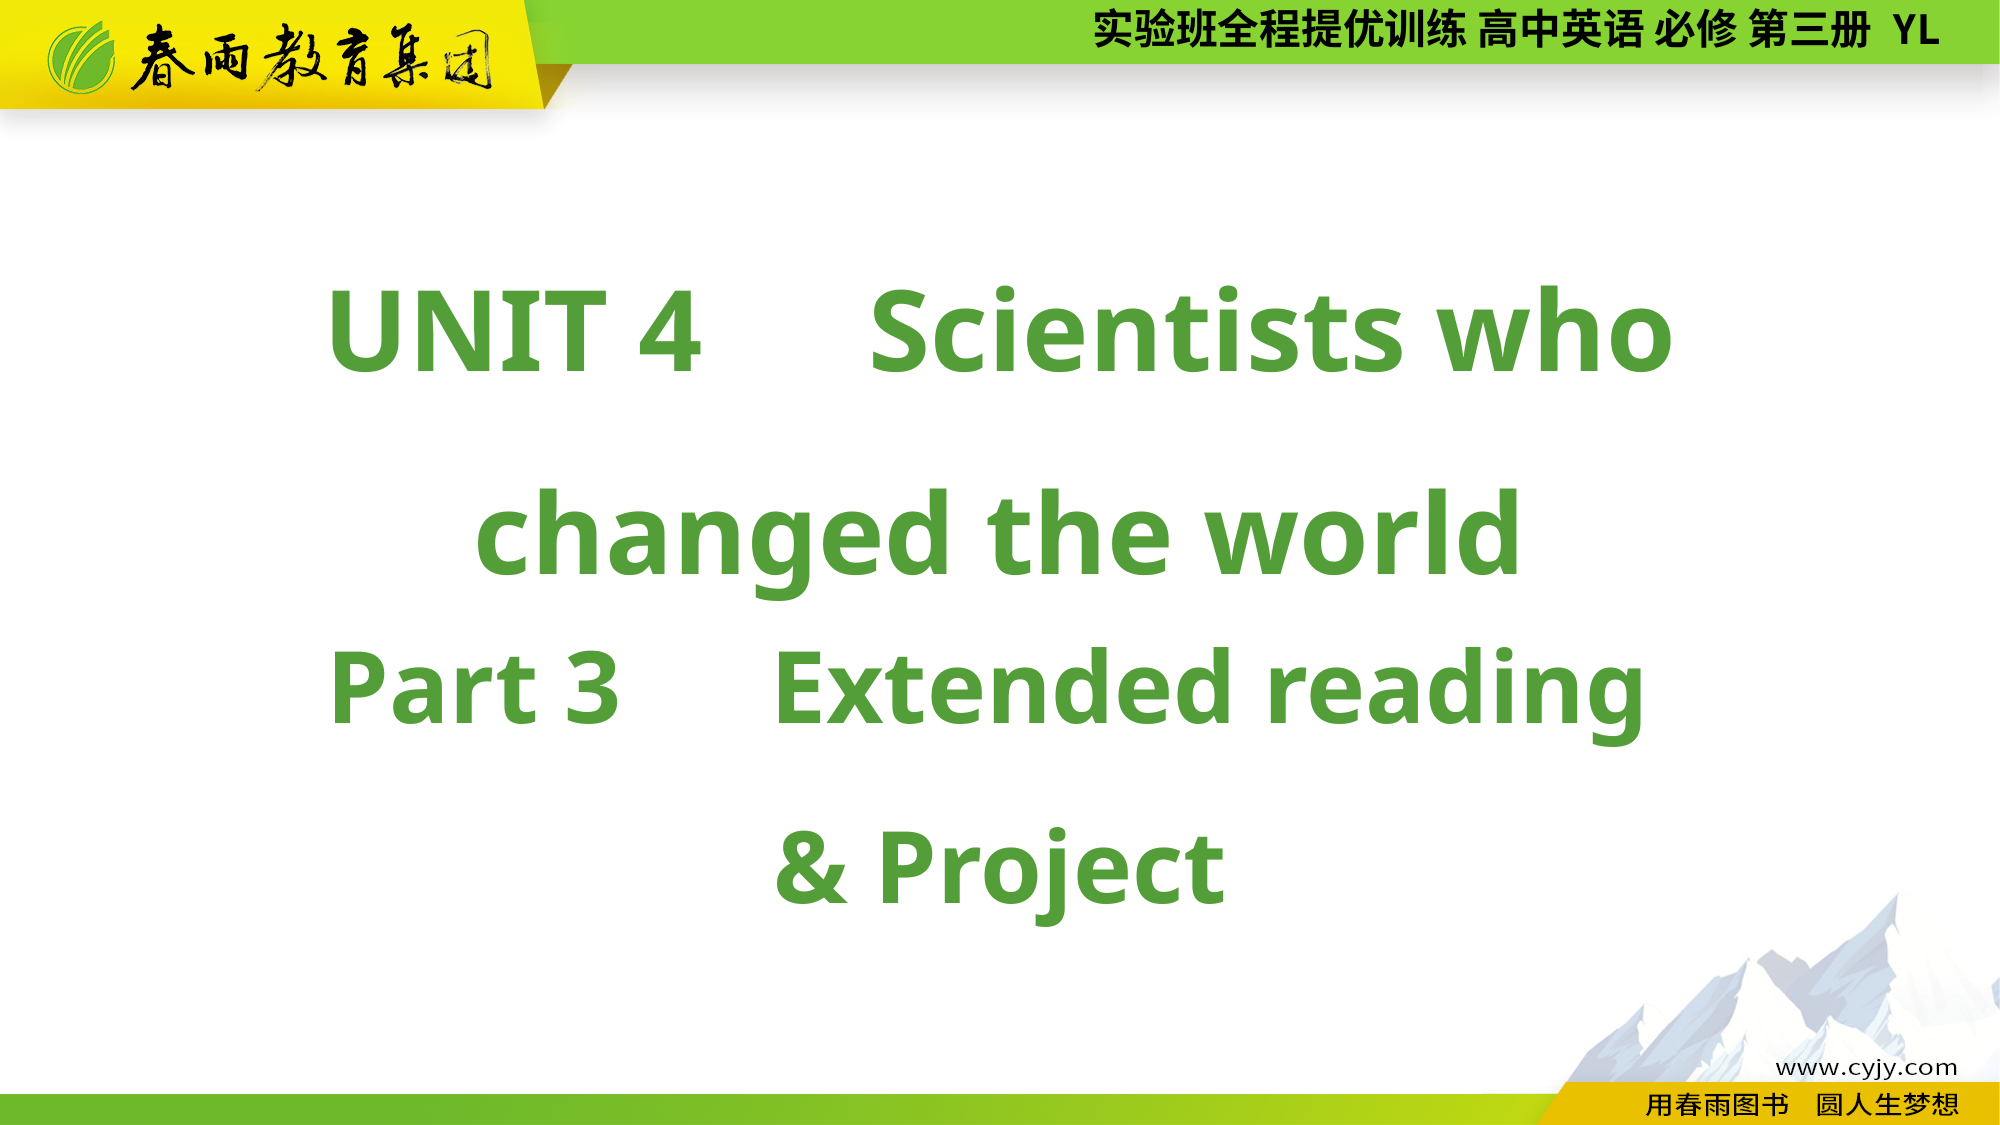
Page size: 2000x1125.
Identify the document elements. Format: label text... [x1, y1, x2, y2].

text_box Part 3 Extended reading & Project [55, 555, 1946, 931]
text_box UNIT 4 Scientists who changed the world [54, 184, 1946, 605]
picture [0, 0, 2000, 1125]
